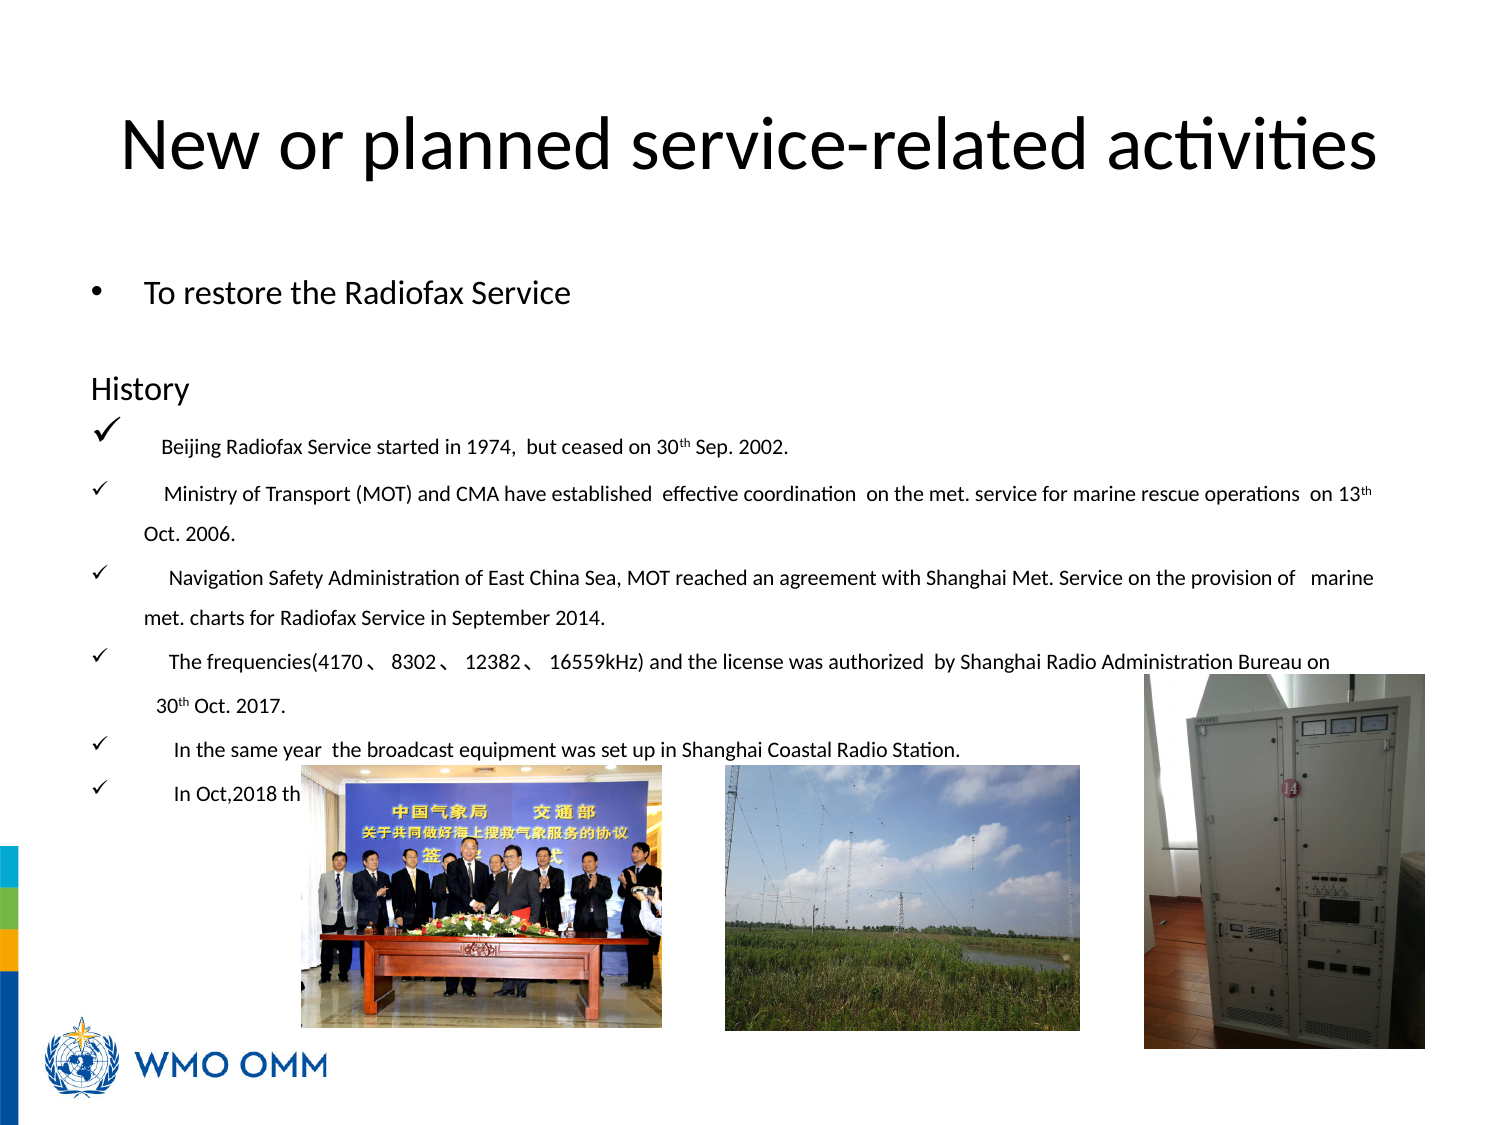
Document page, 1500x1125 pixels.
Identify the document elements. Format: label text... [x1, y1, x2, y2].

picture [725, 765, 1080, 1031]
title New or planned service-related activities [75, 45, 1425, 233]
list To restore the Radiofax Service History Beijing Radiofax Service started in 1974, but ceased on 30th Sep. 2002. Ministry of Transport (MOT) and CMA have established effective coordination on the met. service for marine rescue operations on 13th Oct. 2006. Navigation Safety Administration of East China Sea, MOT reached an agreement with Shanghai Met. Service on the provision of marine met. charts for Radiofax Service in September 2014. The frequencies(4170、8302、12382、16559kHz) and the license was authorized by Shanghai Radio Administration Bureau on 30th Oct. 2017. In the same year the broadcast equipment was set up in Shanghai Coastal Radio Station. In Oct,2018 the Radiofax Service will be in operation. [75, 262, 1426, 1005]
picture [1144, 674, 1426, 1049]
picture [0, 765, 662, 1125]
